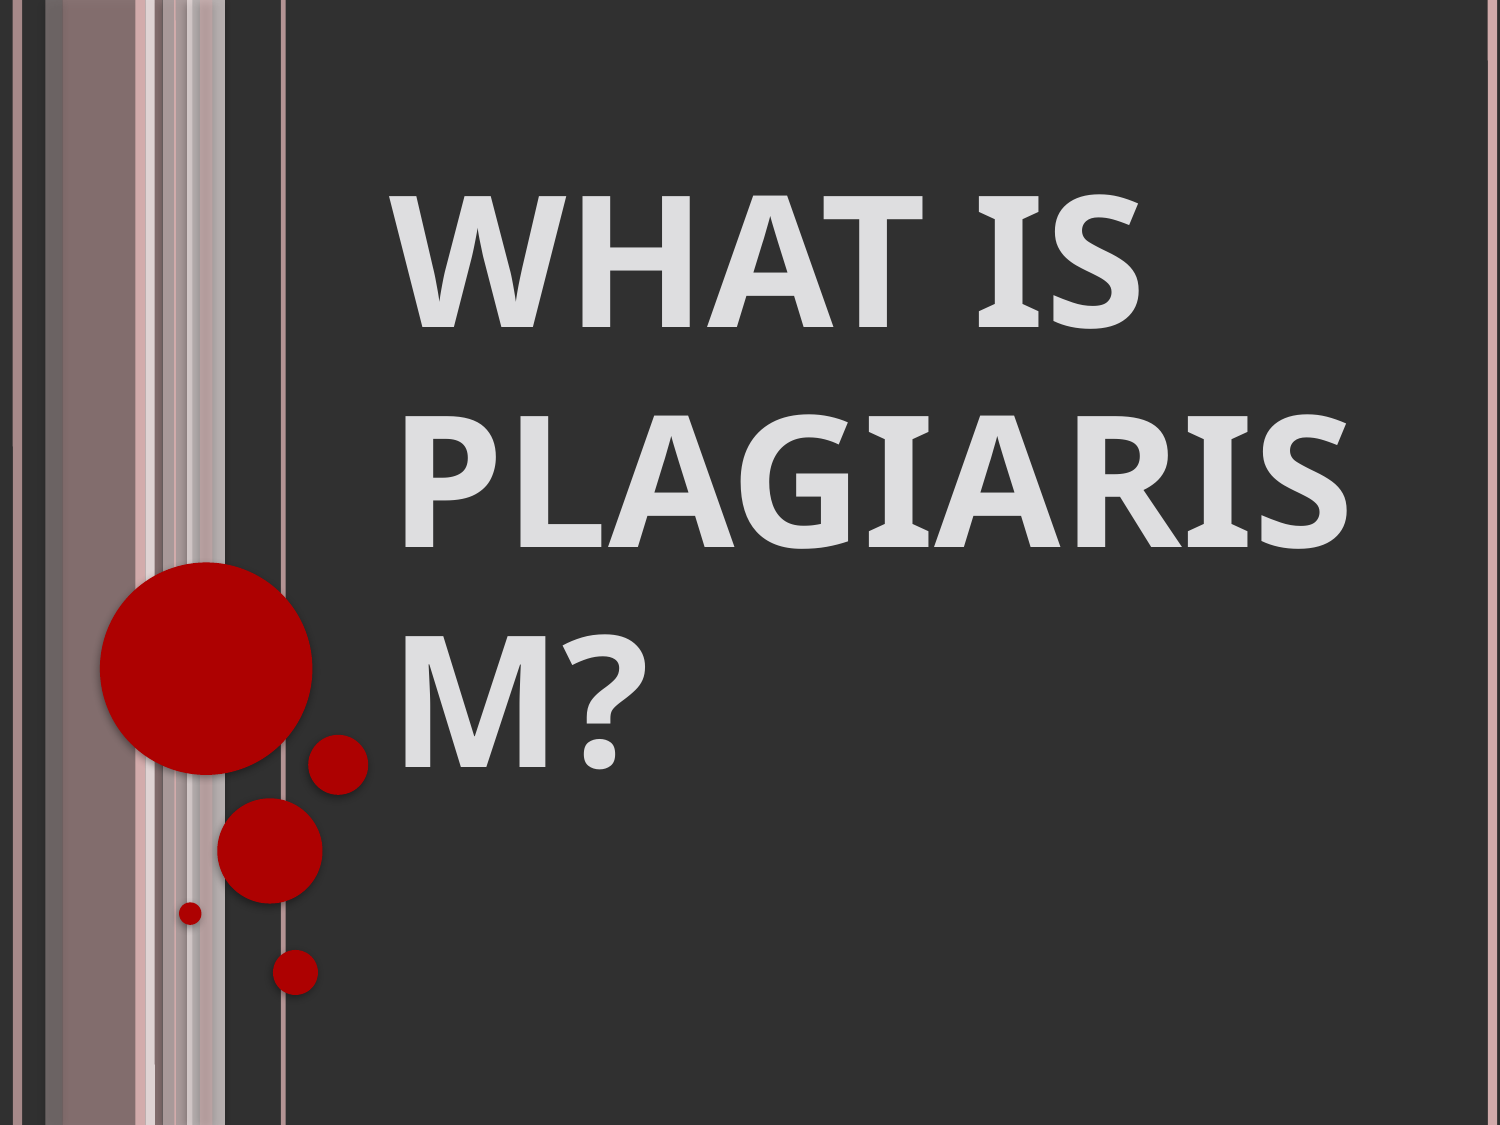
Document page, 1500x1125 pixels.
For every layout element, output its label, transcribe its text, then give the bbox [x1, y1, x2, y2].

title What is Plagiarism? [375, 474, 1388, 812]
